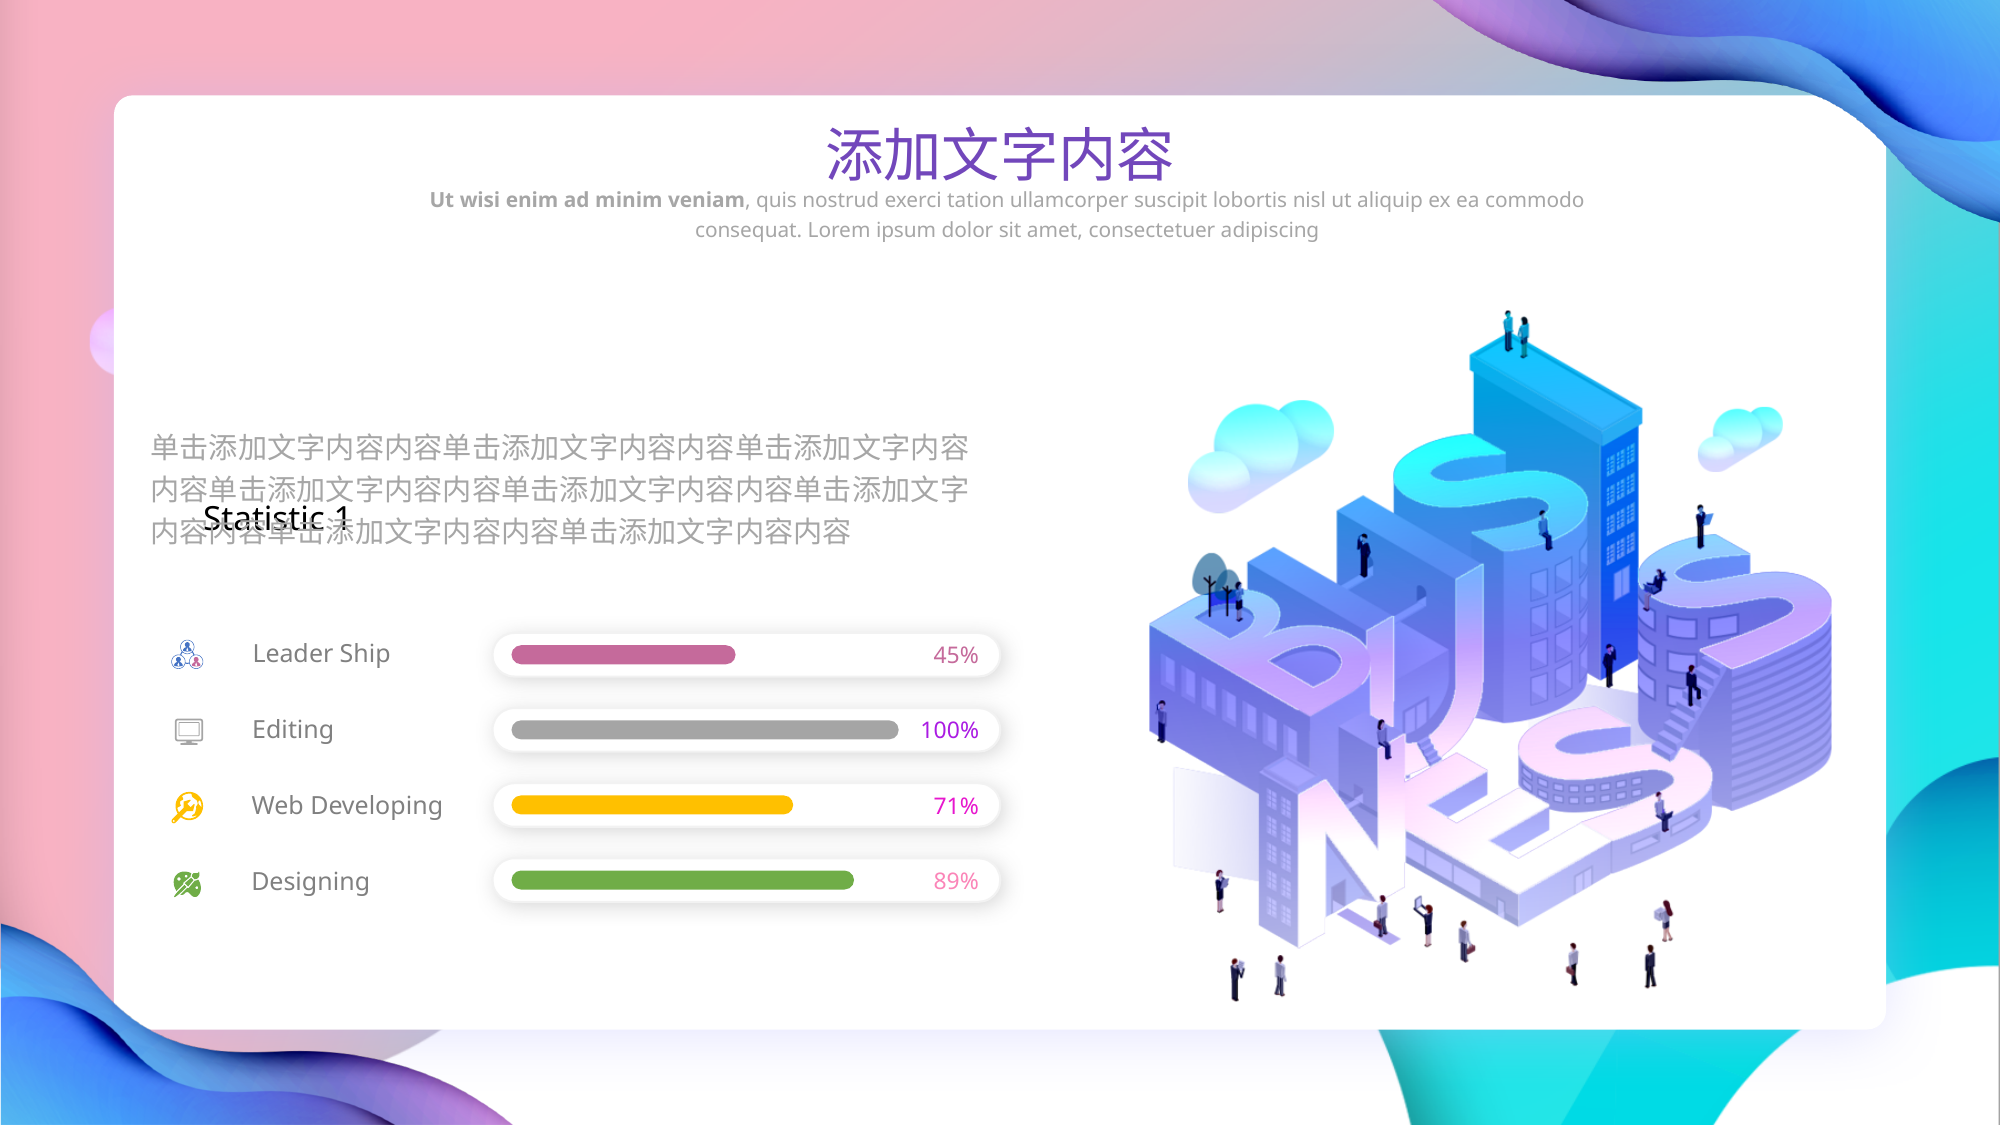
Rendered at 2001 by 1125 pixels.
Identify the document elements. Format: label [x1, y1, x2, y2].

text_box [410, 111, 1604, 250]
picture [0, 0, 2000, 1125]
text_box [173, 857, 1001, 905]
text_box [174, 705, 1001, 753]
text_box [171, 629, 1001, 677]
text_box [171, 781, 1001, 829]
